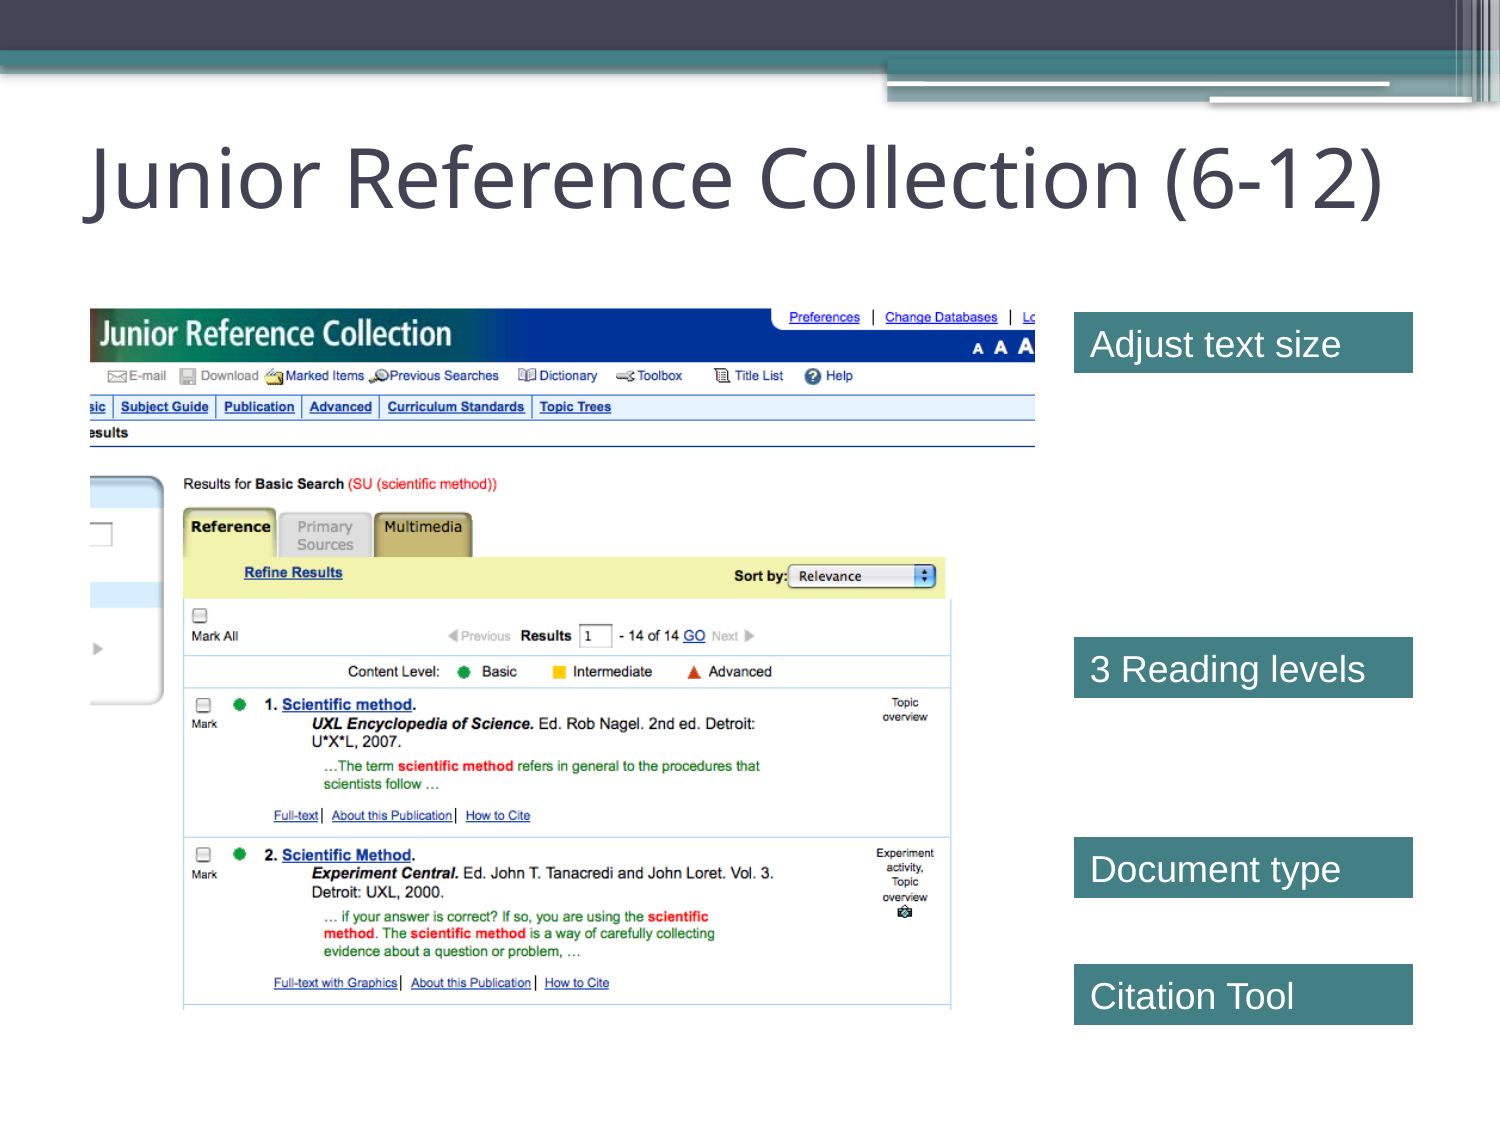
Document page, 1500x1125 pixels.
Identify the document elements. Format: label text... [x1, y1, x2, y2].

text_box Document type [1243, 837, 1413, 898]
text_box Citation Tool [1074, 964, 1413, 1025]
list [0, 299, 1238, 1010]
text_box 3 Reading levels [1243, 637, 1413, 698]
title Junior Reference Collection (6-12) [75, 87, 1425, 263]
text_box Adjust text size [1243, 312, 1413, 373]
